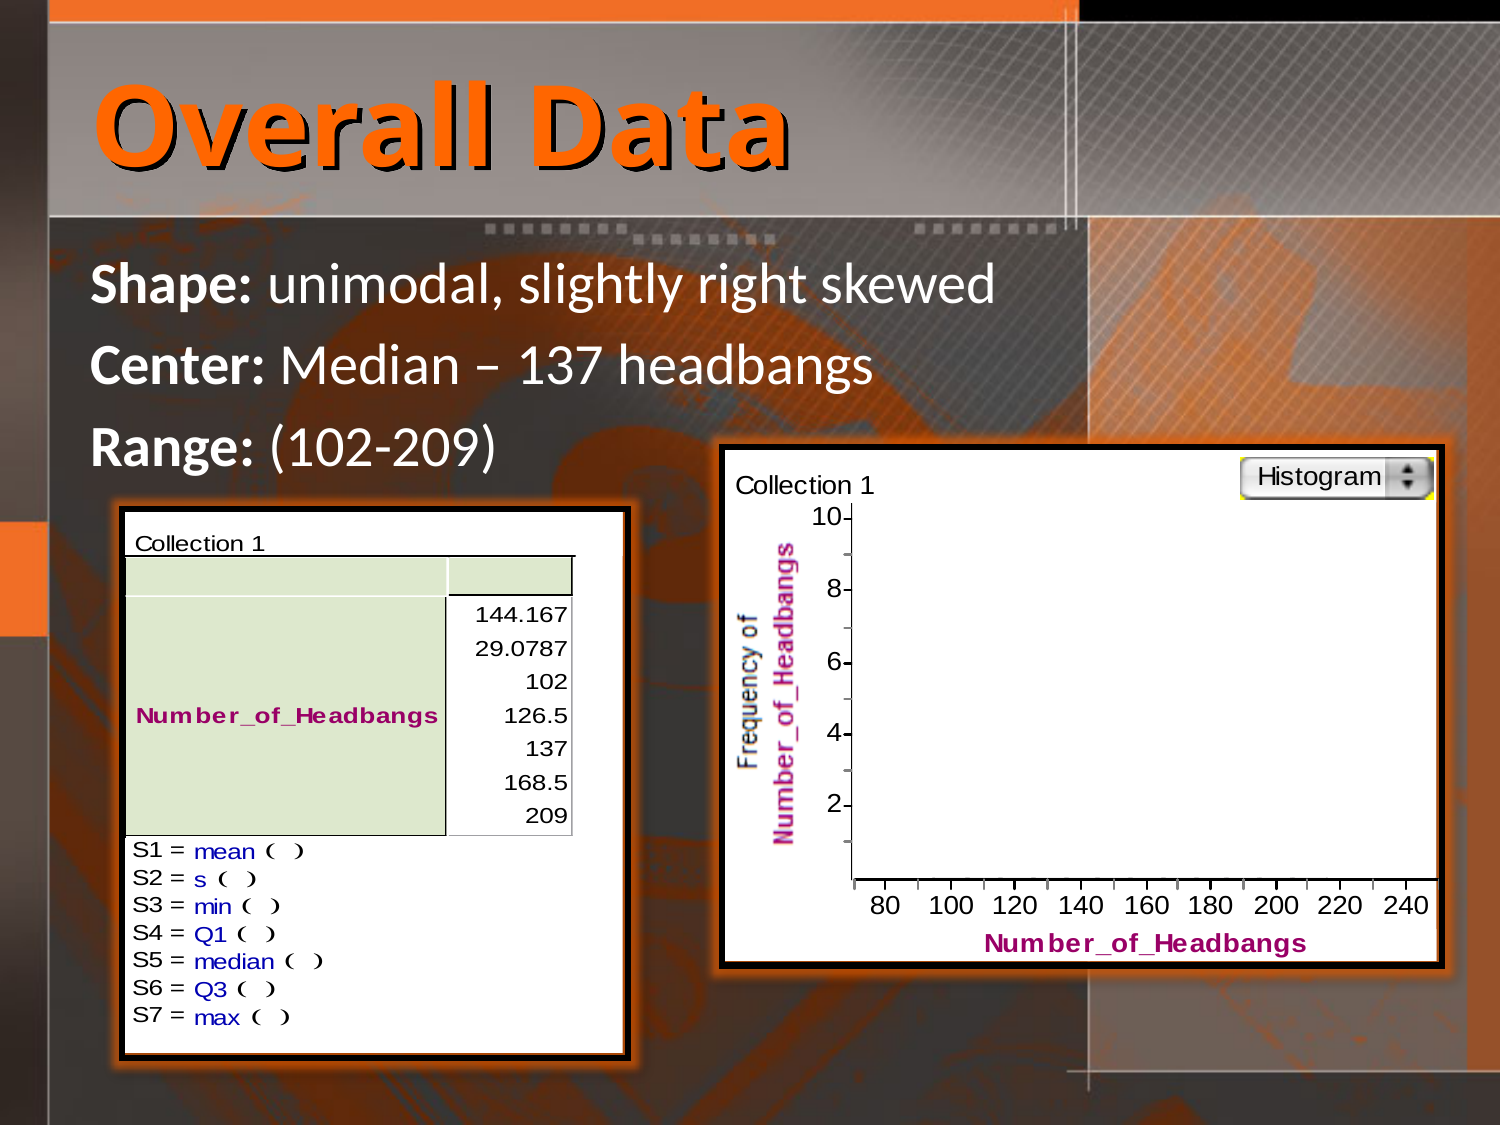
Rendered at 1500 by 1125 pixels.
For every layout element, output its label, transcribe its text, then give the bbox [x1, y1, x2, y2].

list Shape: unimodal, slightly right skewed Center: Median – 137 headbangs Range: (102-209) [74, 237, 1301, 526]
picture [0, 0, 1500, 1125]
title Overall Data [74, 37, 1063, 206]
